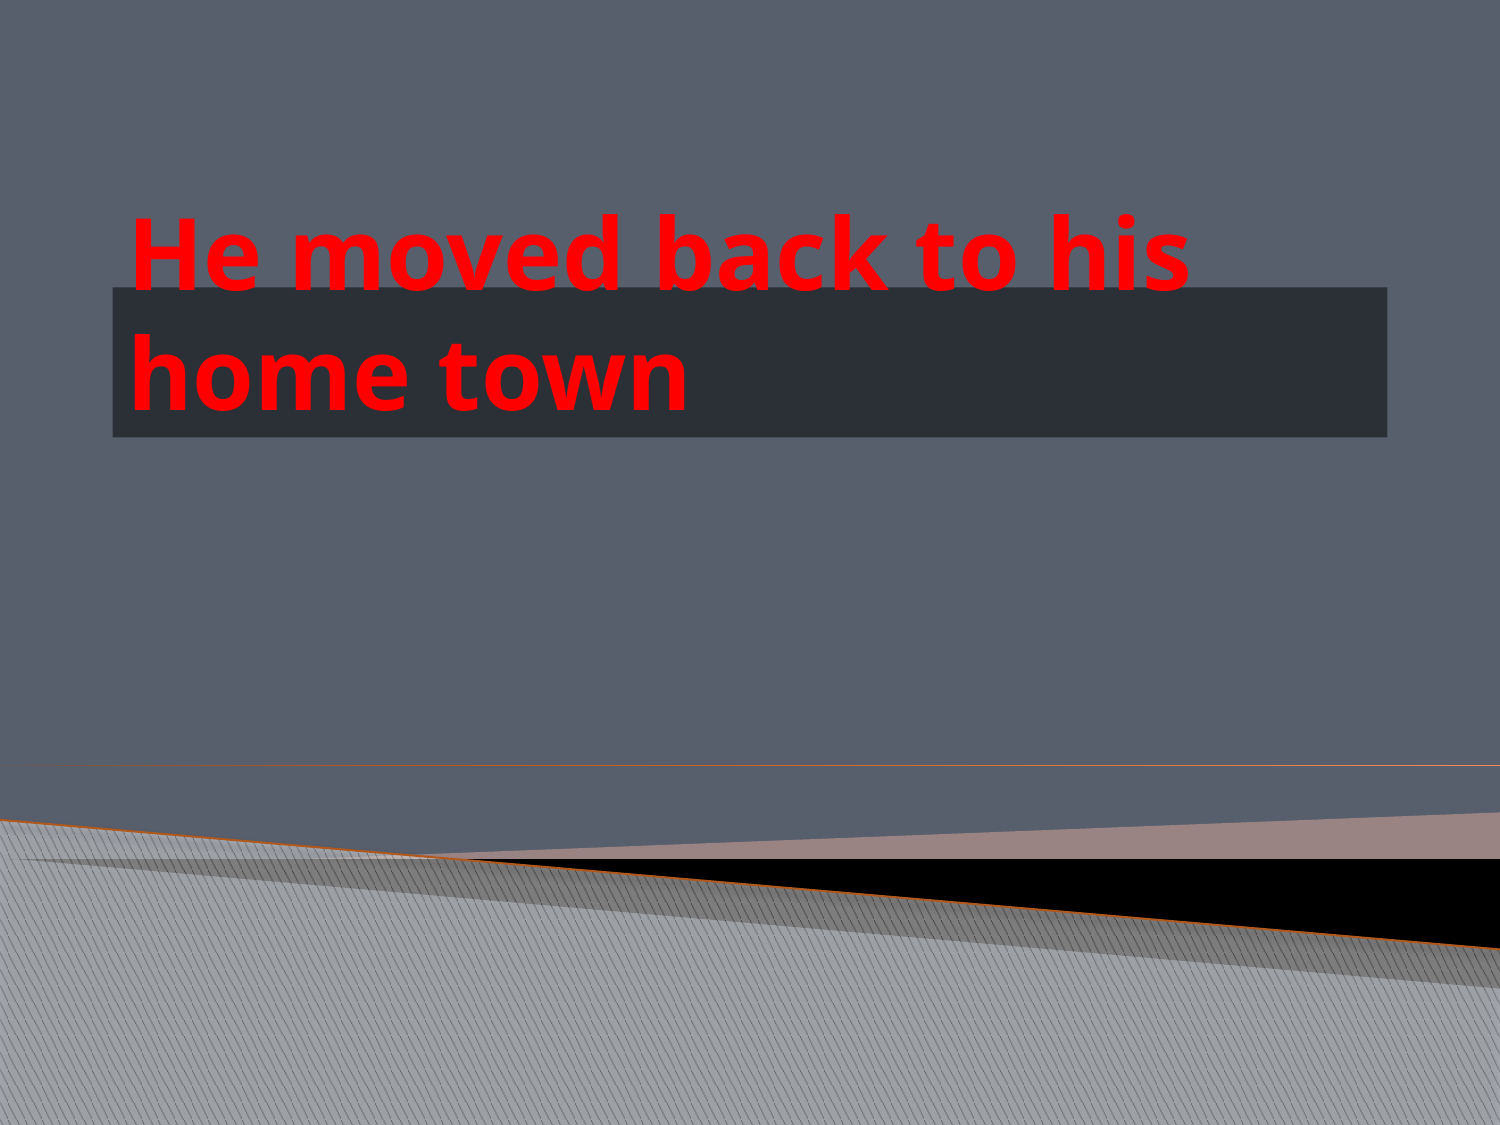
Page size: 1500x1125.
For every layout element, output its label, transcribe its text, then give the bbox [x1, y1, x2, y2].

picture [5, 859, 1500, 989]
title He moved back to his home town [112, 287, 1388, 438]
